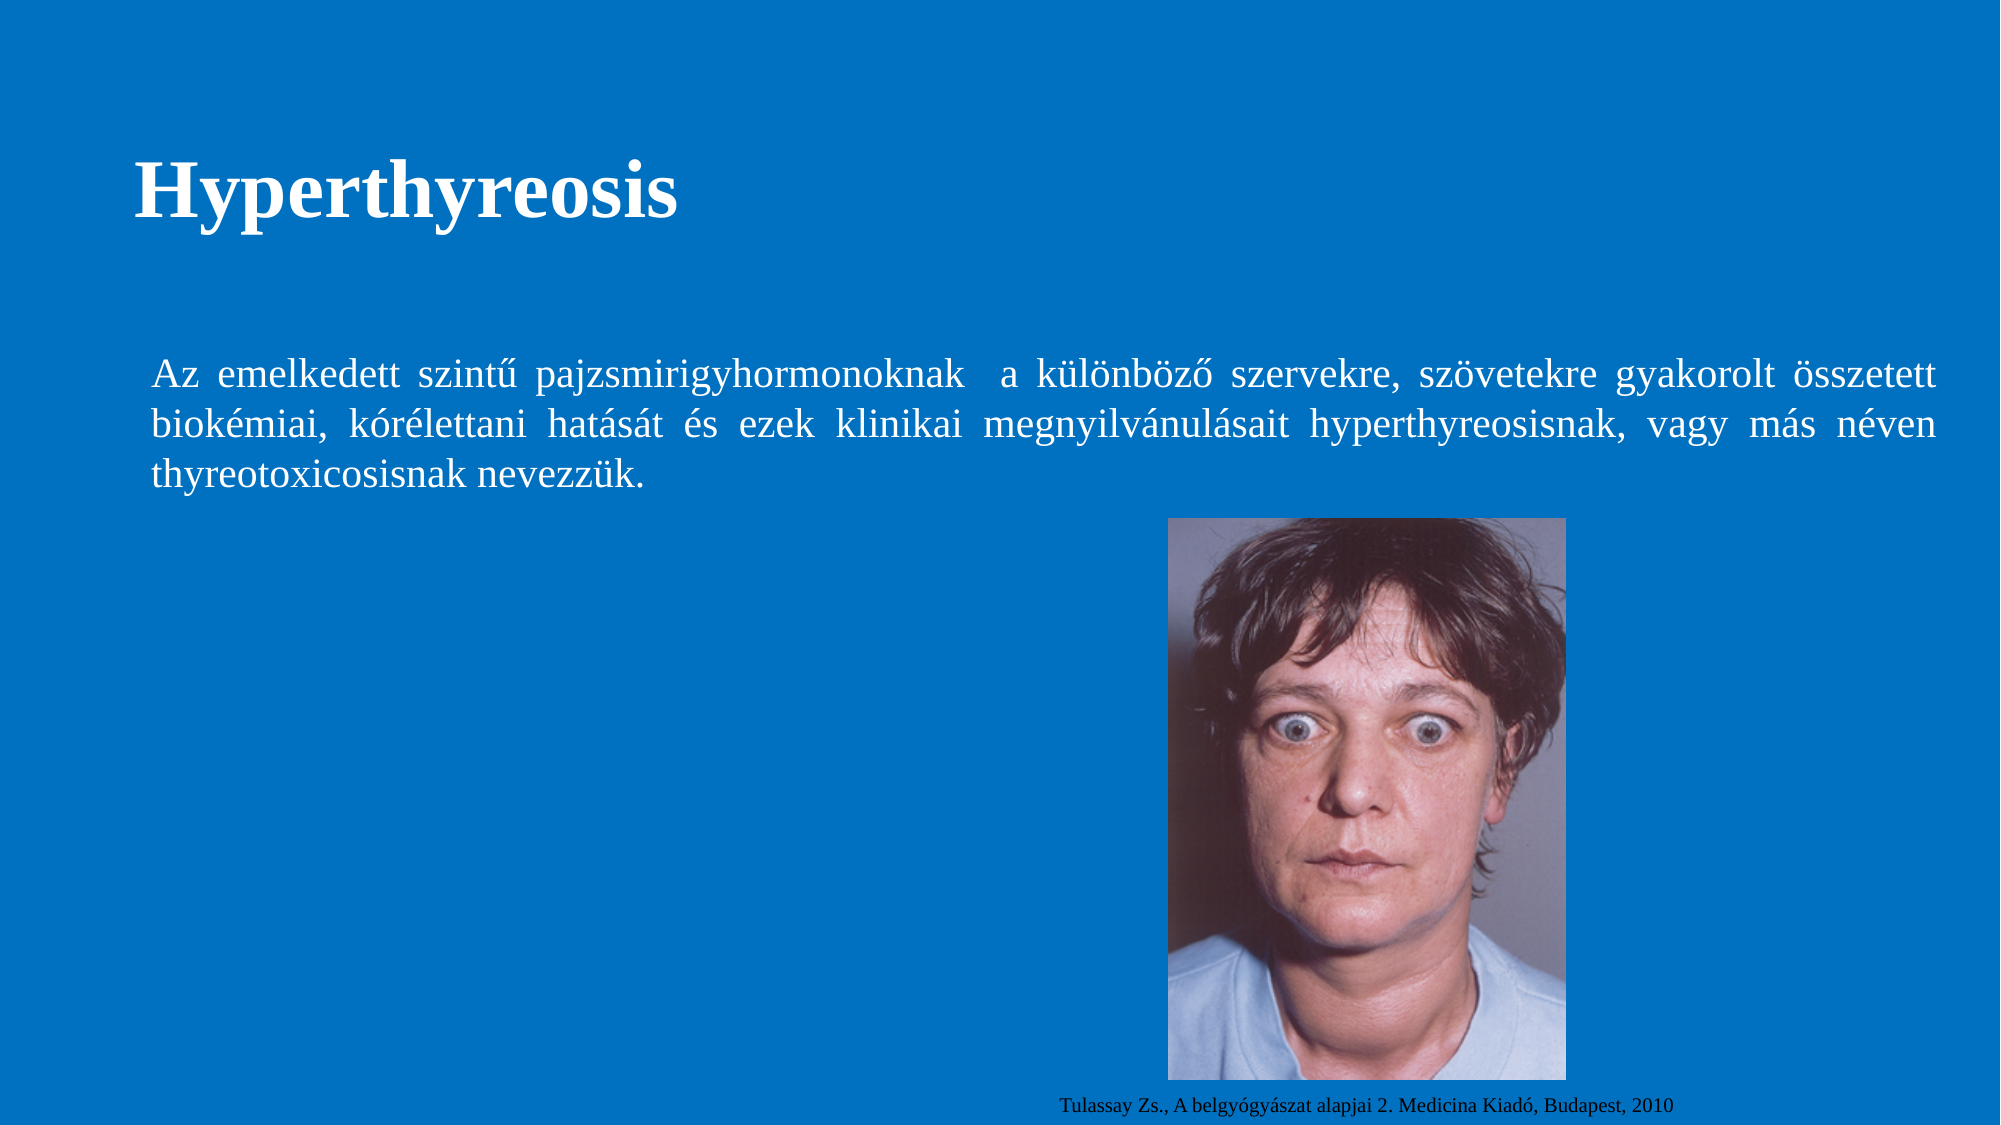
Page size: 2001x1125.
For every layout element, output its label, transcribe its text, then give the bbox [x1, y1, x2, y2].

list Az emelkedett szintű pajzsmirigyhormonoknak a különböző szervekre, szövetekre gyakorolt összetett biokémiai, kórélettani hatását és ezek klinikai megnyilvánulásait hyperthyreosisnak, vagy más néven thyreotoxicosisnak nevezzük. [135, 338, 1954, 781]
text_box Tulassay Zs., A belgyógyászat alapjai 2. Medicina Kiadó, Budapest, 2010 [1044, 1084, 1734, 1125]
picture [1168, 518, 1566, 1080]
title Hyperthyreosis [119, 92, 1470, 277]
